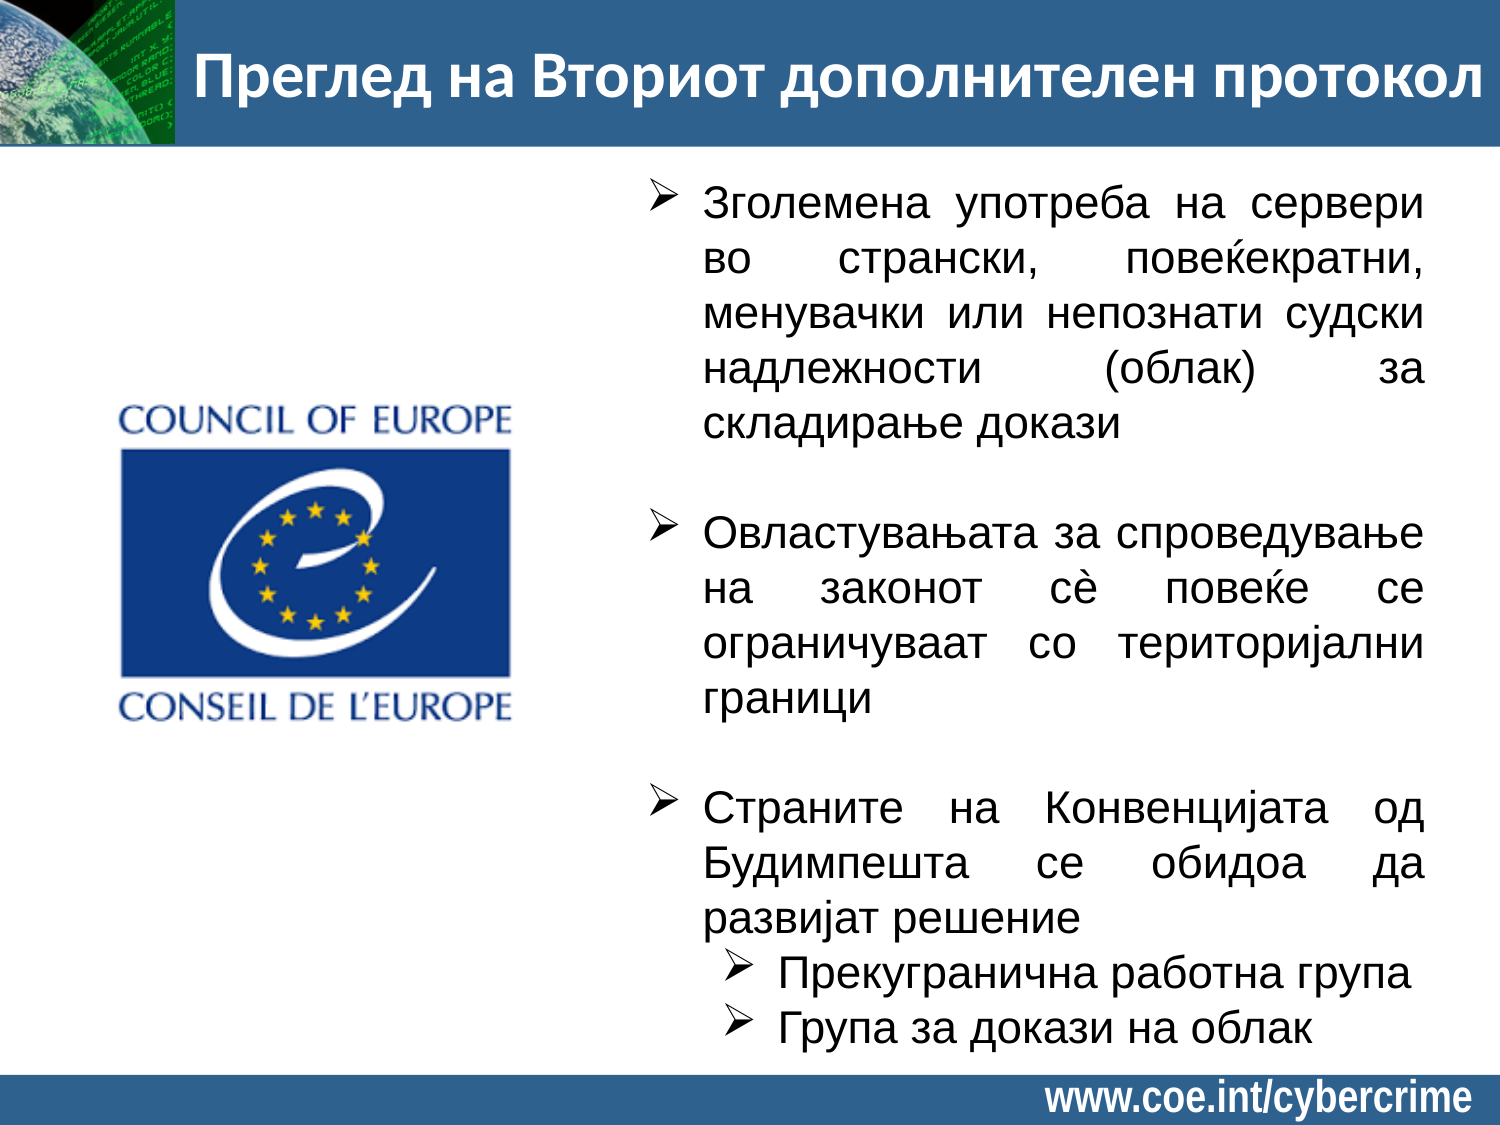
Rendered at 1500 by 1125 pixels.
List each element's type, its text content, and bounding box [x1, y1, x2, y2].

text_box [0, 1073, 1030, 1125]
text_box www.coe.int/cybercrime [1030, 1059, 1500, 1125]
text_box Зголемена употреба на сервери во странски, повеќекратни, менувачки или непознати судски надлежности (облак) за складирање докази Овластувањата за спроведување на законот сè повеќе се ограничуваат со територијални граници Страните на Конвенцијата од Будимпешта се обидоа да развијат решение Прекугранична работна група Група за докази на облак [631, 165, 1440, 1061]
picture [0, 0, 175, 144]
text_box Преглед на Вториот дополнителен протокол [177, 0, 1500, 149]
picture [71, 366, 561, 759]
